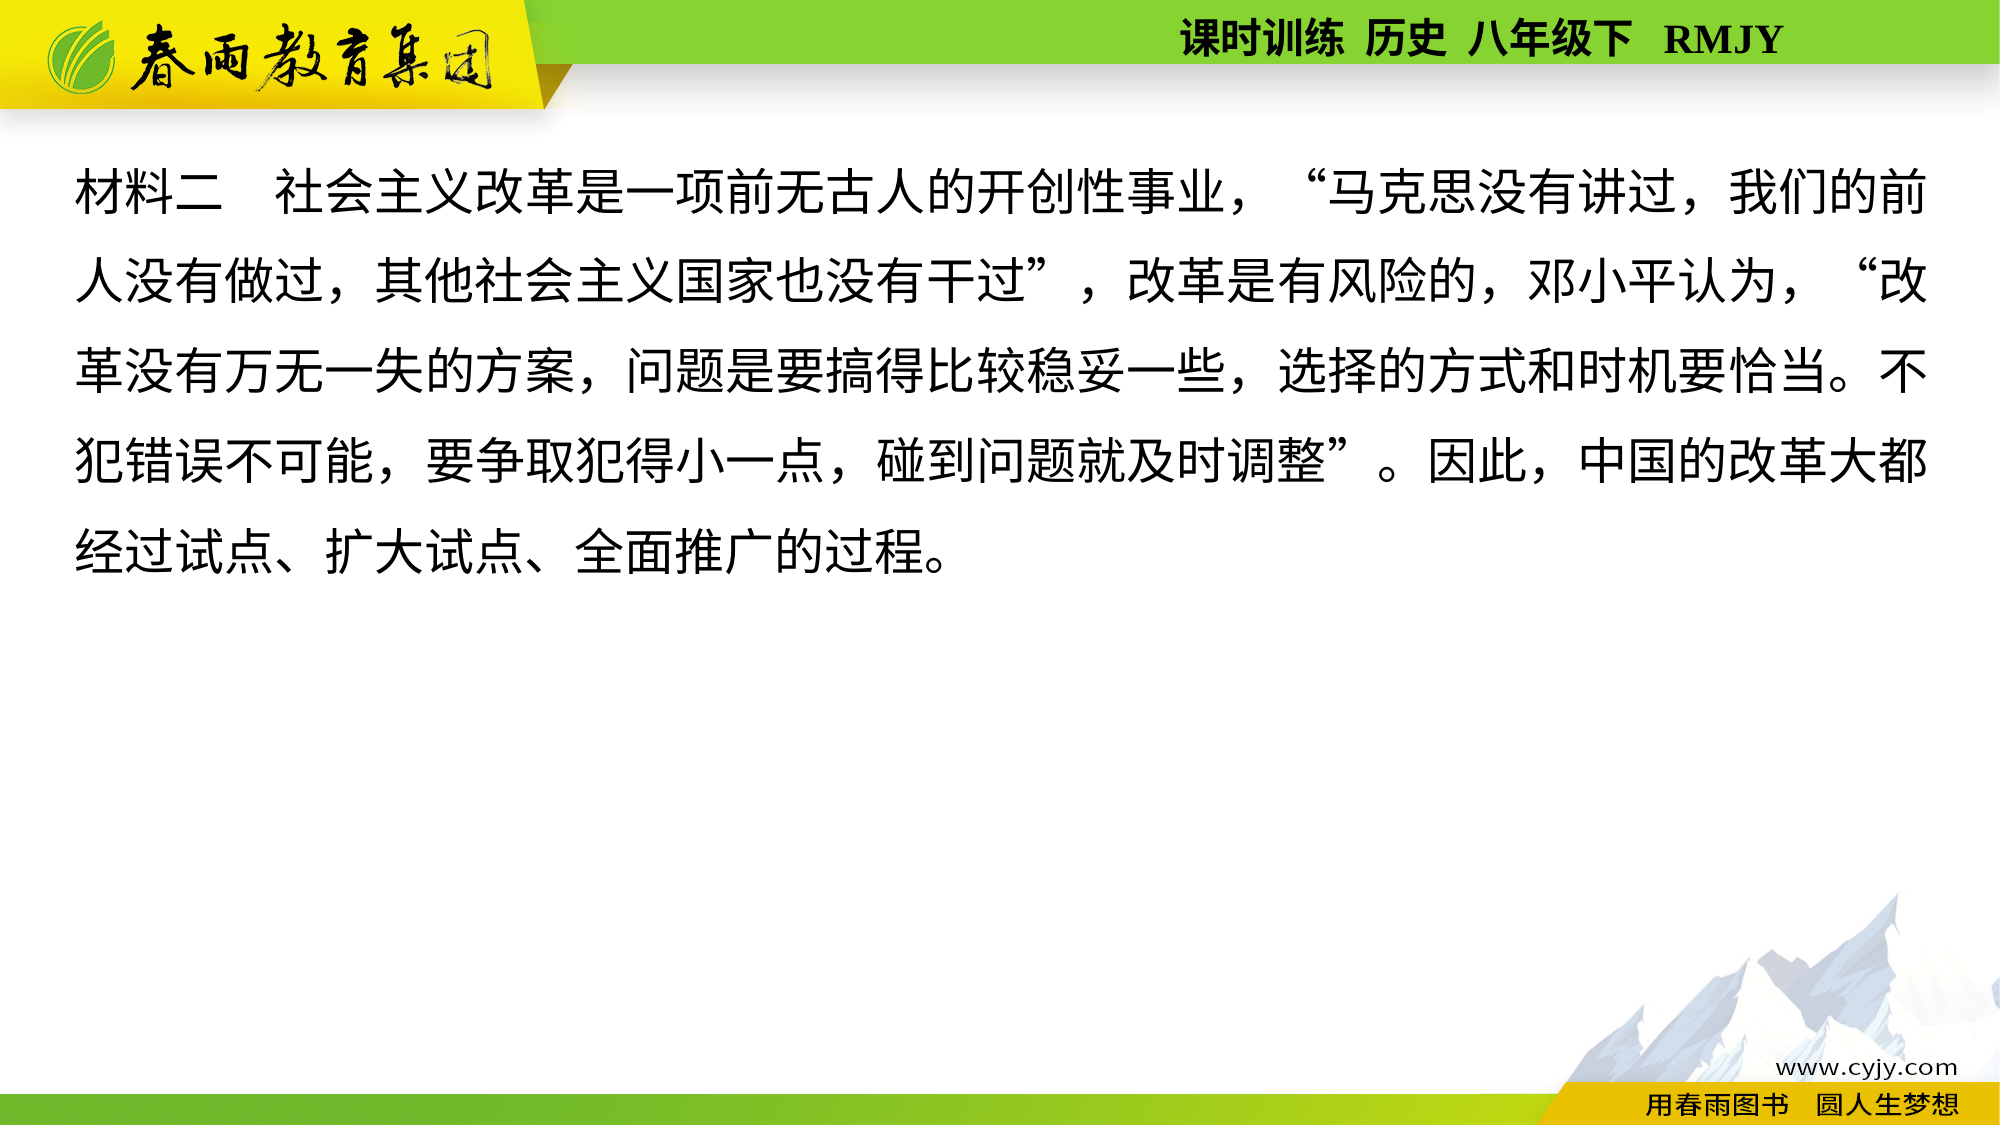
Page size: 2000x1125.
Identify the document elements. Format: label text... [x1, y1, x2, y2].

picture [0, 0, 2000, 1125]
list 材料二 社会主义改革是一项前无古人的开创性事业，“马克思没有讲过，我们的前人没有做过，其他社会主义国家也没有干过”，改革是有风险的，邓小平认为，“改革没有万无一失的方案，问题是要搞得比较稳妥一些，选择的方式和时机要恰当。不犯错误不可能，要争取犯得小一点，碰到问题就及时调整”。因此，中国的改革大都经过试点、扩大试点、全面推广的过程。 [59, 122, 1944, 581]
